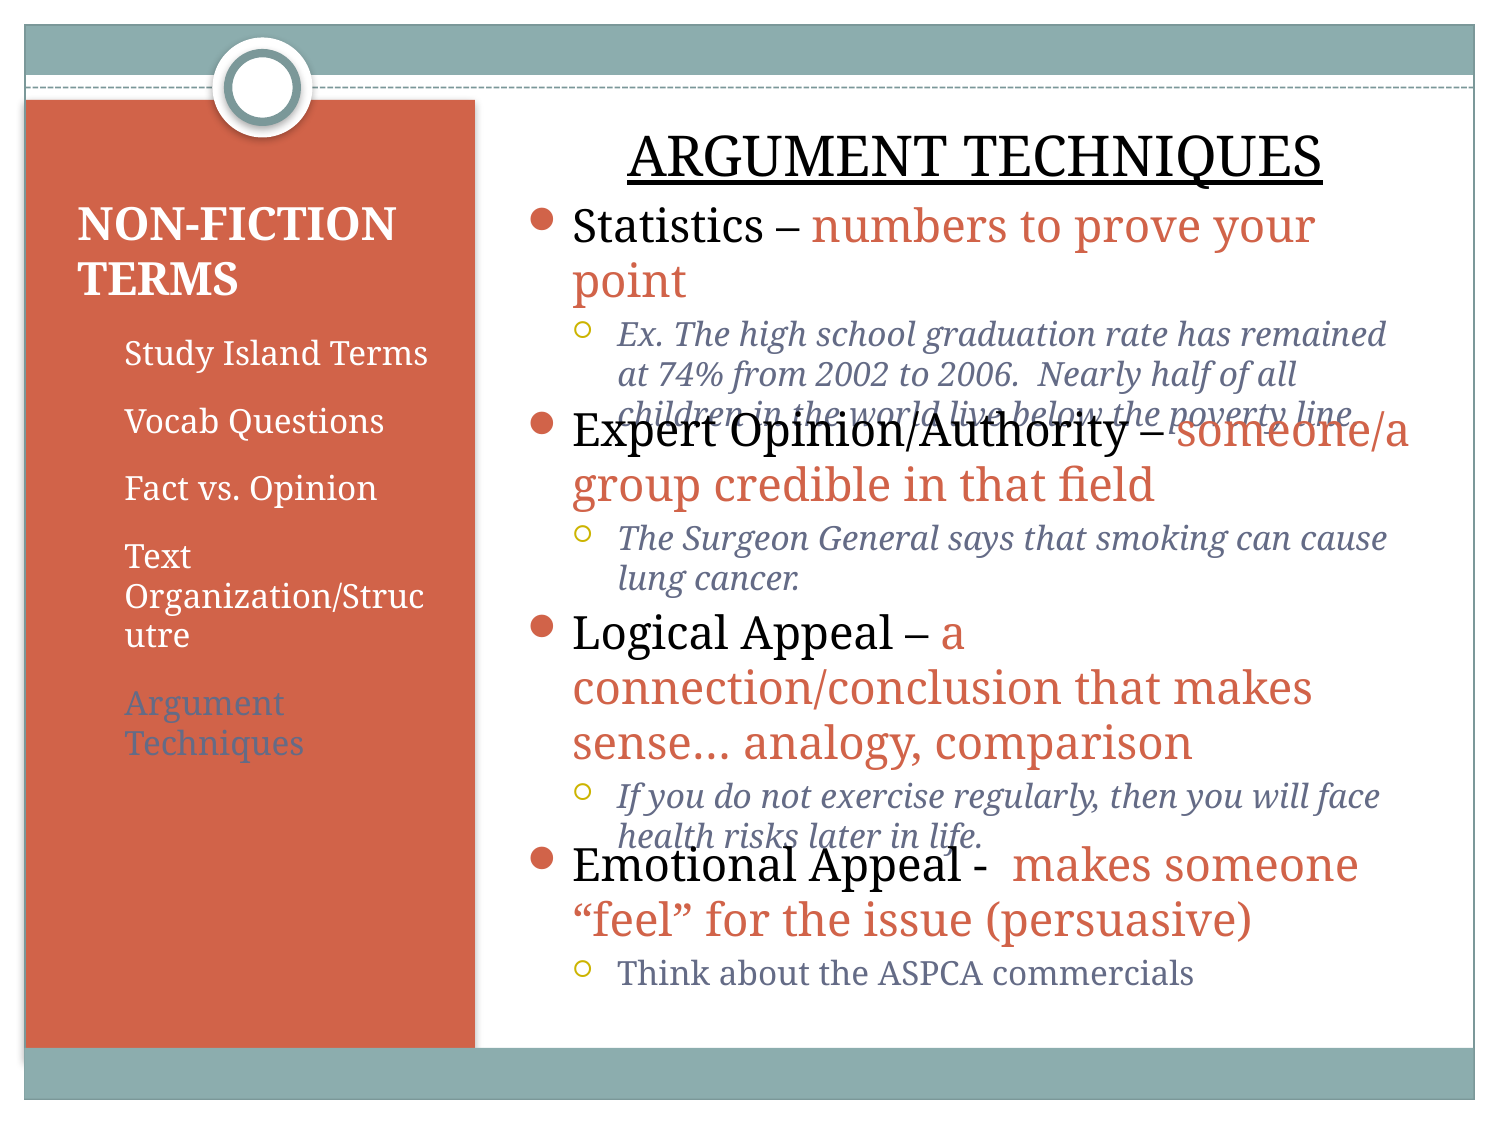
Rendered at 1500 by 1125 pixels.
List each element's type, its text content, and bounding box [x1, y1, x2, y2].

text_box Emotional Appeal - makes someone “feel” for the issue (persuasive) Think about the ASPCA commercials [512, 828, 1438, 1047]
list Study Island Terms Vocab Questions Fact vs. Opinion Text Organization/Strucutre Argument Techniques [62, 324, 451, 1006]
text_box Expert Opinion/Authority – someone/a group credible in that field The Surgeon General says that smoking can cause lung cancer. [512, 393, 1438, 596]
text_box Logical Appeal – a connection/conclusion that makes sense… analogy, comparison If you do not exercise regularly, then you will face health risks later in life. [512, 596, 1438, 828]
list ARGUMENT TECHNIQUES Statistics – numbers to prove your point Ex. The high school graduation rate has remained at 74% from 2002 to 2006. Nearly half of all children in the world live below the poverty line. [512, 112, 1438, 393]
title NON-FICTION TERMS [62, 149, 451, 313]
